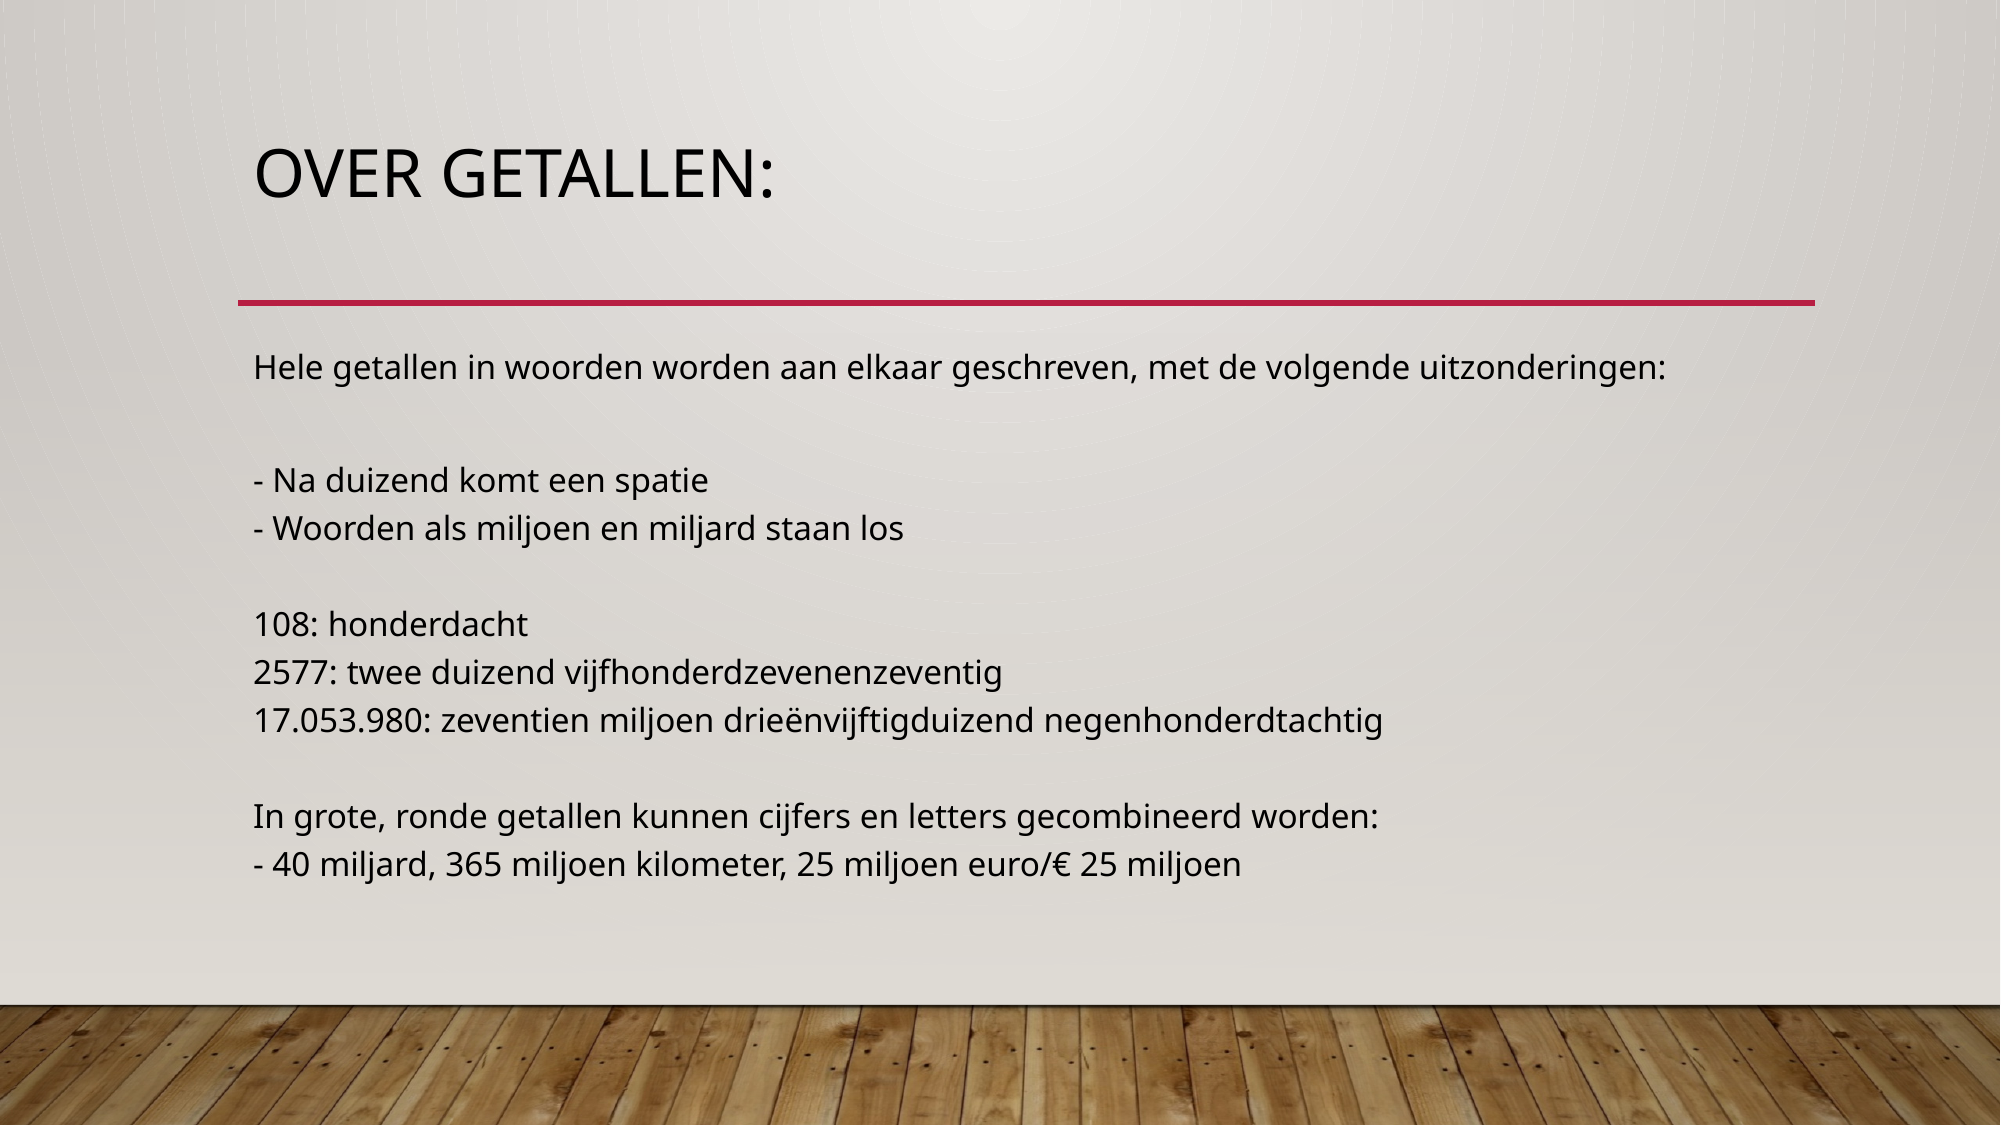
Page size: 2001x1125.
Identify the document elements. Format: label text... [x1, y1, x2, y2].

title Over getallen: [238, 131, 1814, 305]
picture [0, 1005, 2000, 1125]
list Hele getallen in woorden worden aan elkaar geschreven, met de volgende uitzonderingen: - Na duizend komt een spatie - Woorden als miljoen en miljard staan los 108: honderdacht 2577: twee duizend vijfhonderdzevenenzeventig 17.053.980: zeventien miljoen drieënvijftigduizend negenhonderdtachtig In grote, ronde getallen kunnen cijfers en letters gecombineerd worden: - 40 miljard, 365 miljoen kilometer, 25 miljoen euro/€ 25 miljoen [238, 330, 1814, 897]
